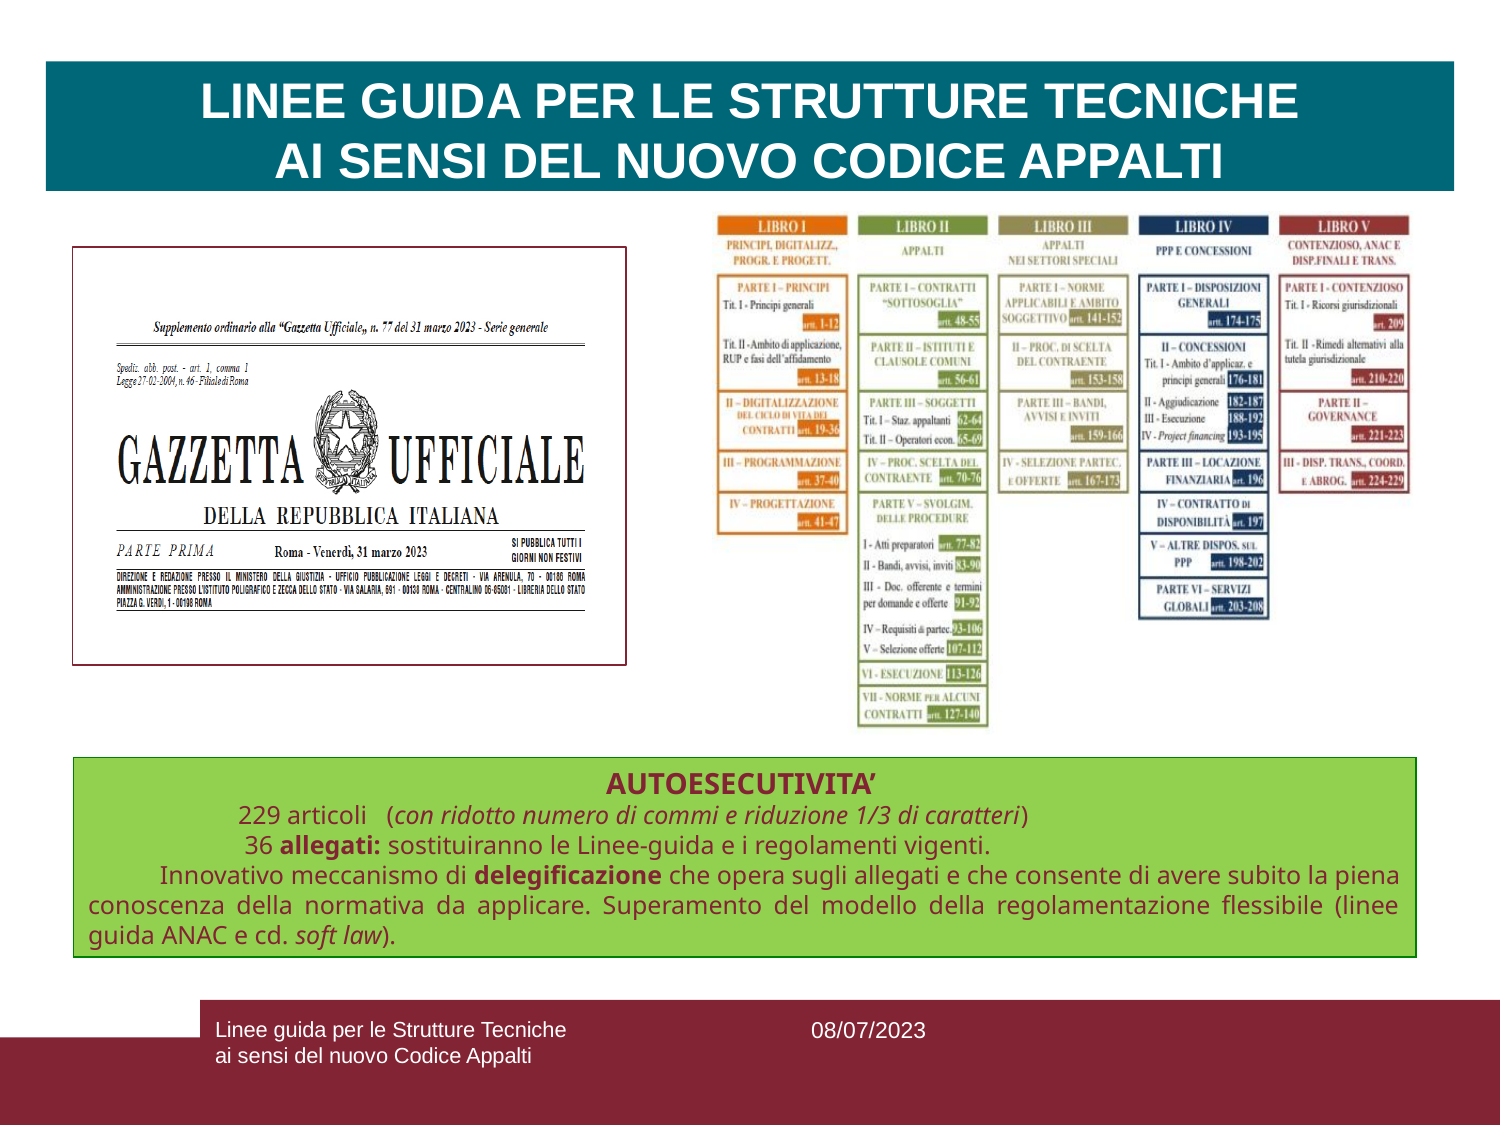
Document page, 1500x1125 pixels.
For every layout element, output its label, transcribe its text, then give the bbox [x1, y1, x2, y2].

picture [73, 247, 626, 665]
footer Linee guida per le Strutture Tecniche ai sensi del nuovo Codice Appalti [200, 1008, 733, 1084]
text_box AUTOESECUTIVITA’ 229 articoli (con ridotto numero di commi e riduzione 1/3 di caratteri) 36 allegati: sostituiranno le Linee-guida e i regolamenti vigenti. Innovativo meccanismo di delegificazione che opera sugli allegati e che consente di avere subito la piena conoscenza della normativa da applicare. Superamento del modello della regolamentazione flessibile (linee guida ANAC e cd. soft law). [73, 757, 1417, 957]
picture [712, 211, 1417, 737]
list LINEE GUIDA PER LE STRUTTURE TECNICHE AI SENSI DEL NUOVO CODICE APPALTI [45, 61, 1455, 191]
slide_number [733, 1008, 1025, 1084]
